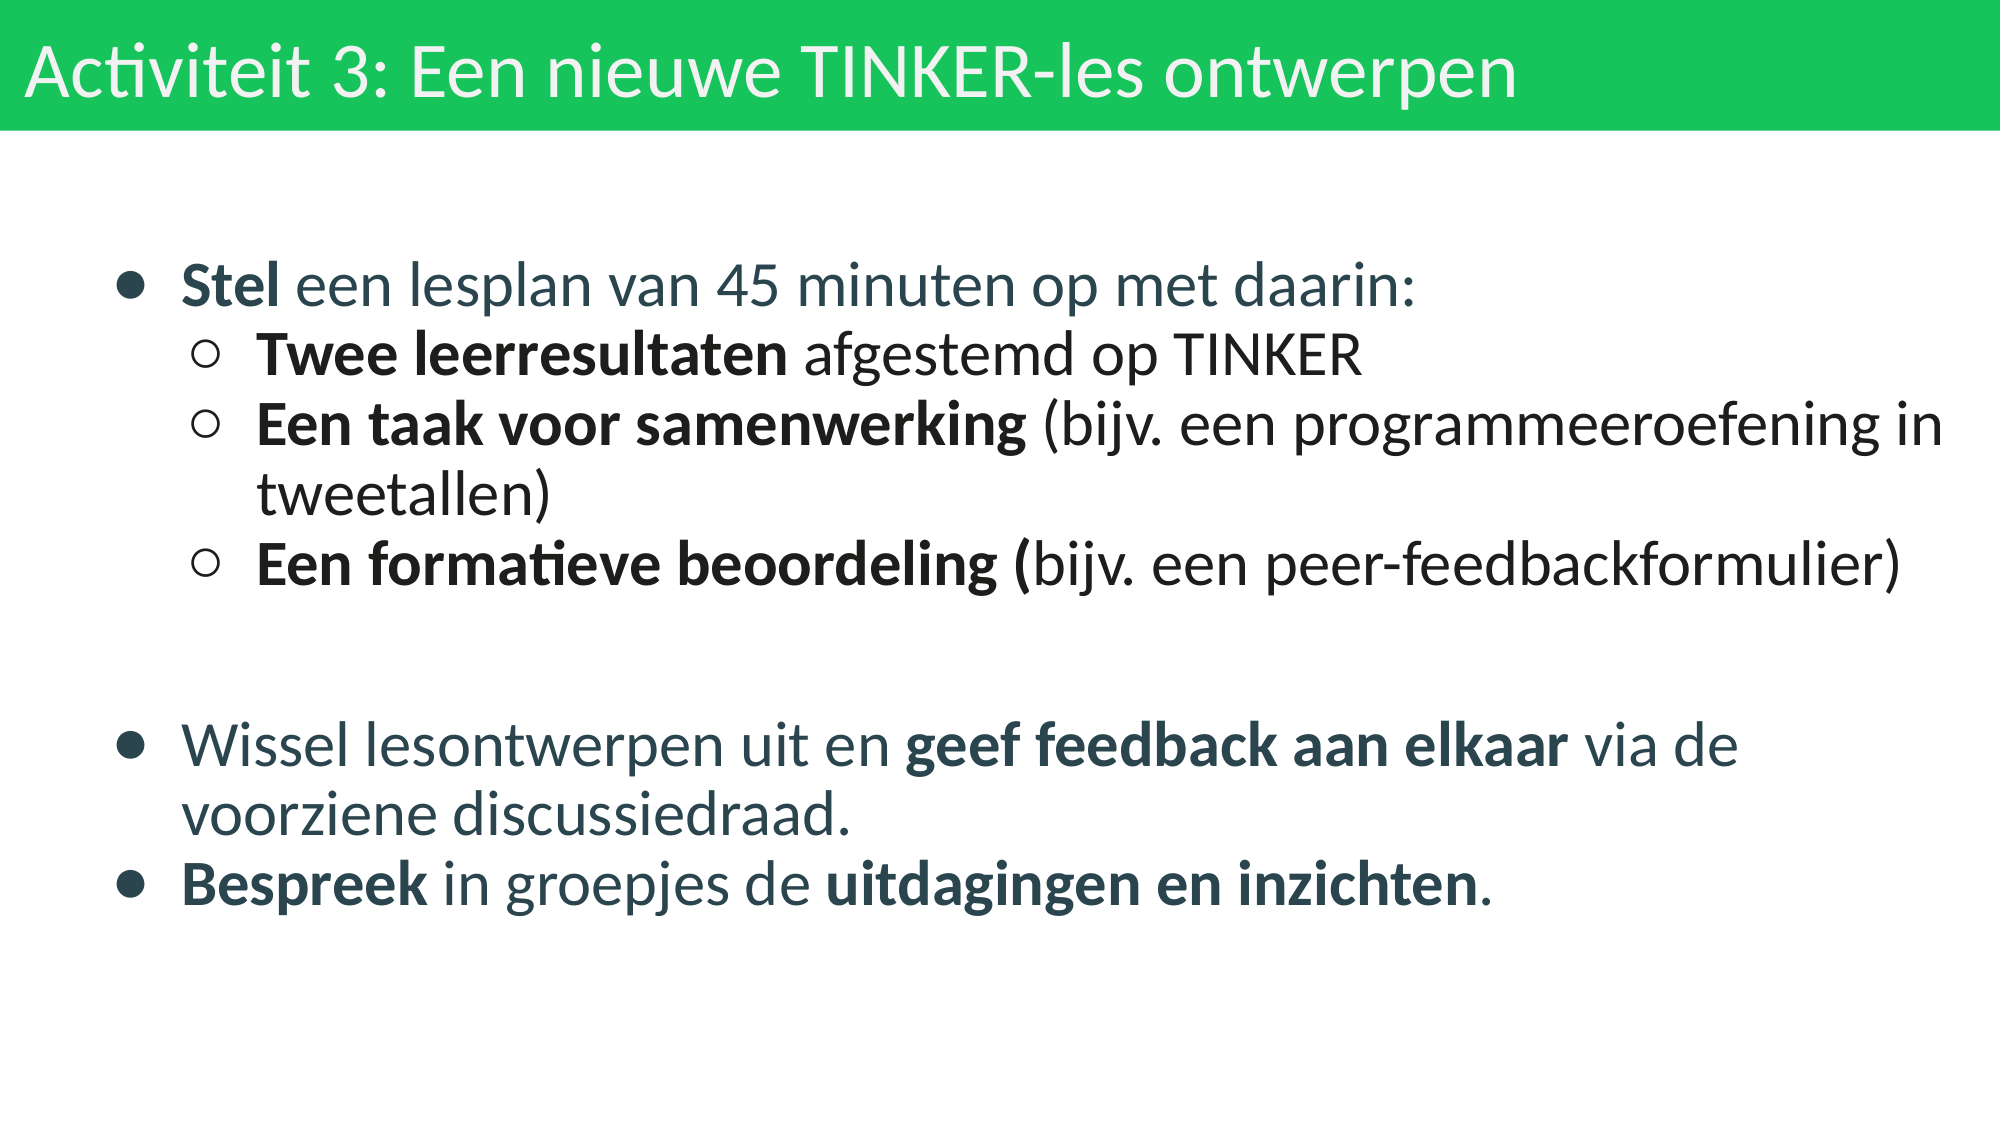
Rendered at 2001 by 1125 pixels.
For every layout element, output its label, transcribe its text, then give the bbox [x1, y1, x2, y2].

list Stel een lesplan van 45 minuten op met daarin: Twee leerresultaten afgestemd op TINKER Een taak voor samenwerking (bijv. een programmeeroefening in tweetallen) Een formatieve beoordeling (bijv. een peer-feedbackformulier) Wissel lesontwerpen uit en geef feedback aan elkaar via de voorziene discussiedraad. Bespreek in groepjes de uitdagingen en inzichten. [16, 144, 1976, 1108]
title Activiteit 3: Een nieuwe TINKER-les ontwerpen [16, 13, 1976, 131]
